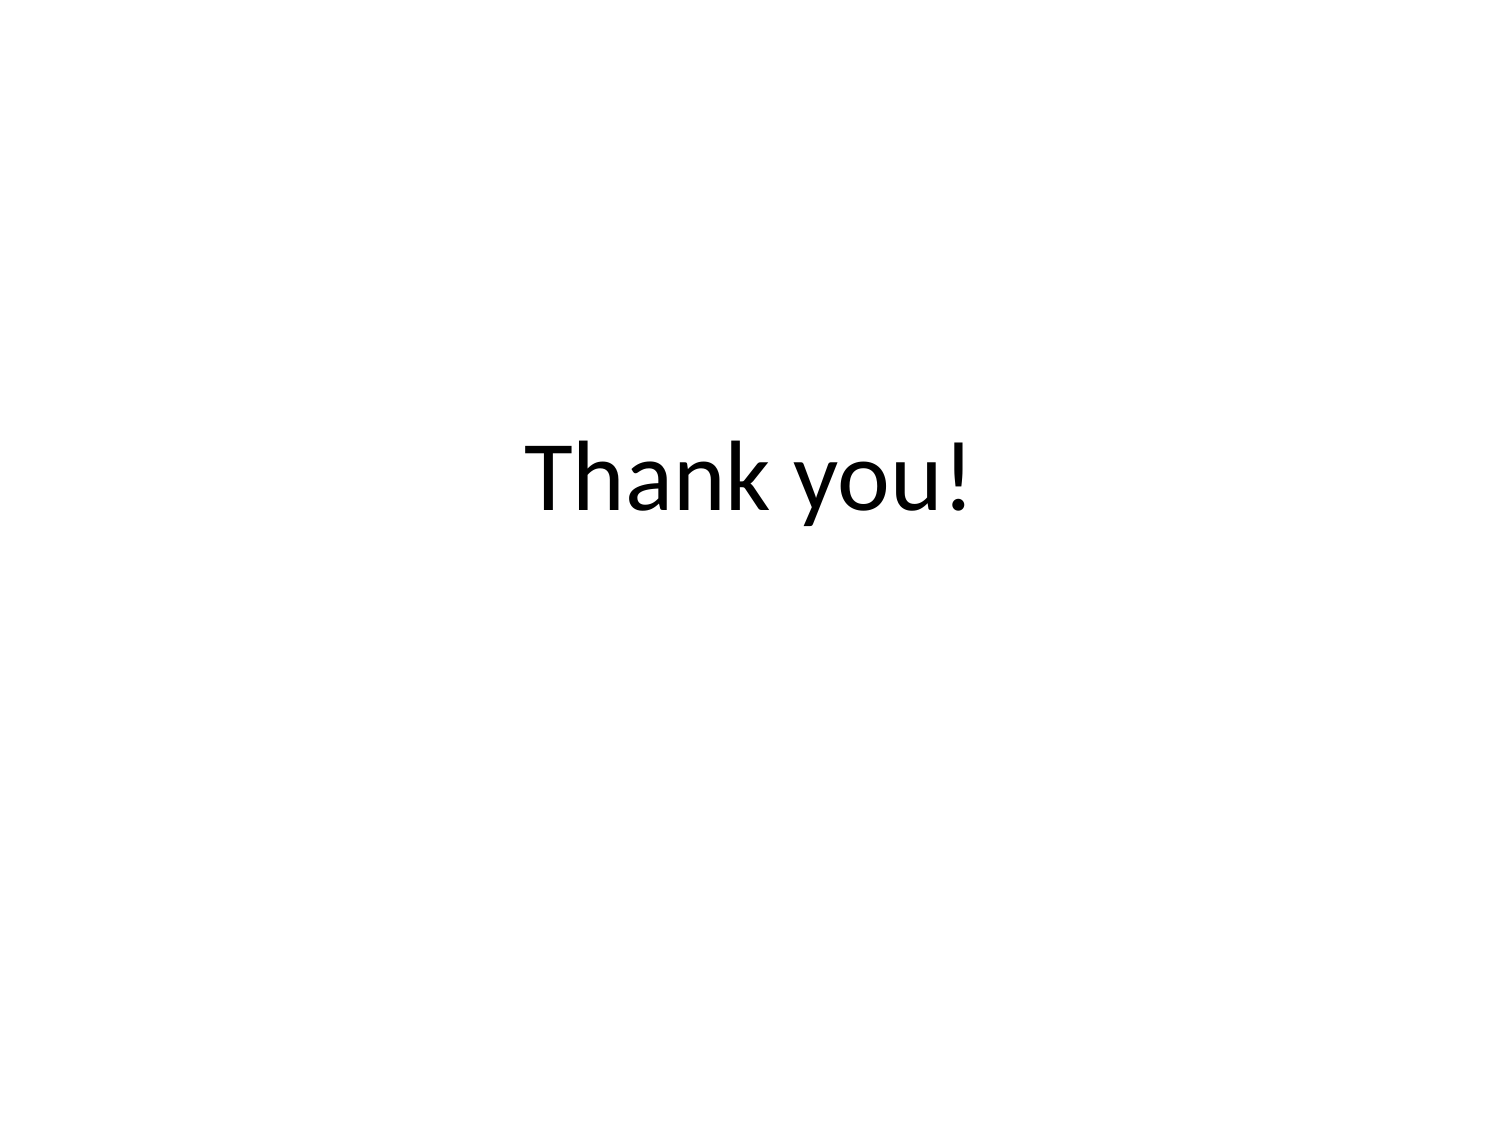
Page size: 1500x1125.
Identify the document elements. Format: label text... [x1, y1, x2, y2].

list Thank you! [75, 262, 1425, 1005]
